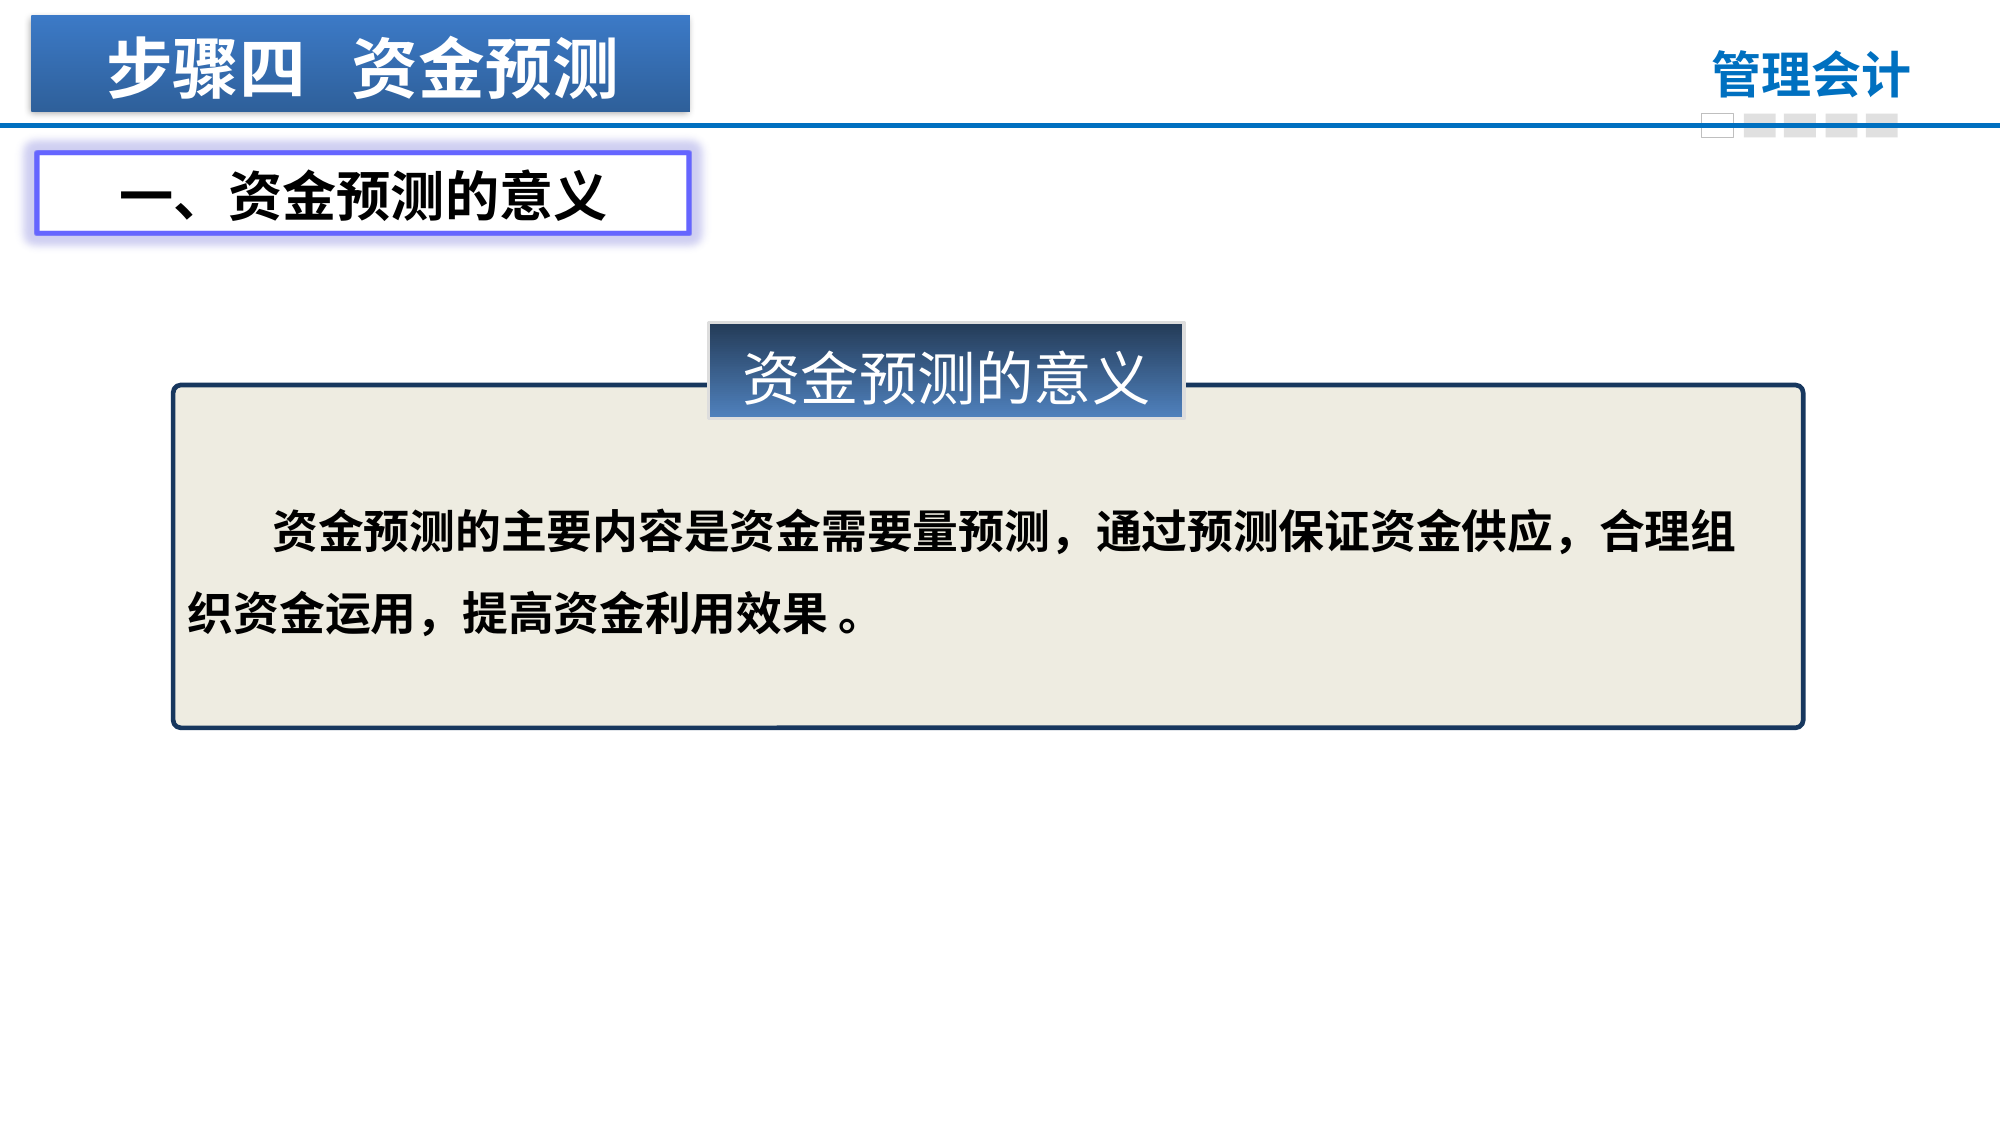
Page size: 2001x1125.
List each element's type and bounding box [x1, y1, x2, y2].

text_box [172, 321, 1804, 729]
text_box [7, 125, 719, 261]
text_box [31, 14, 691, 117]
